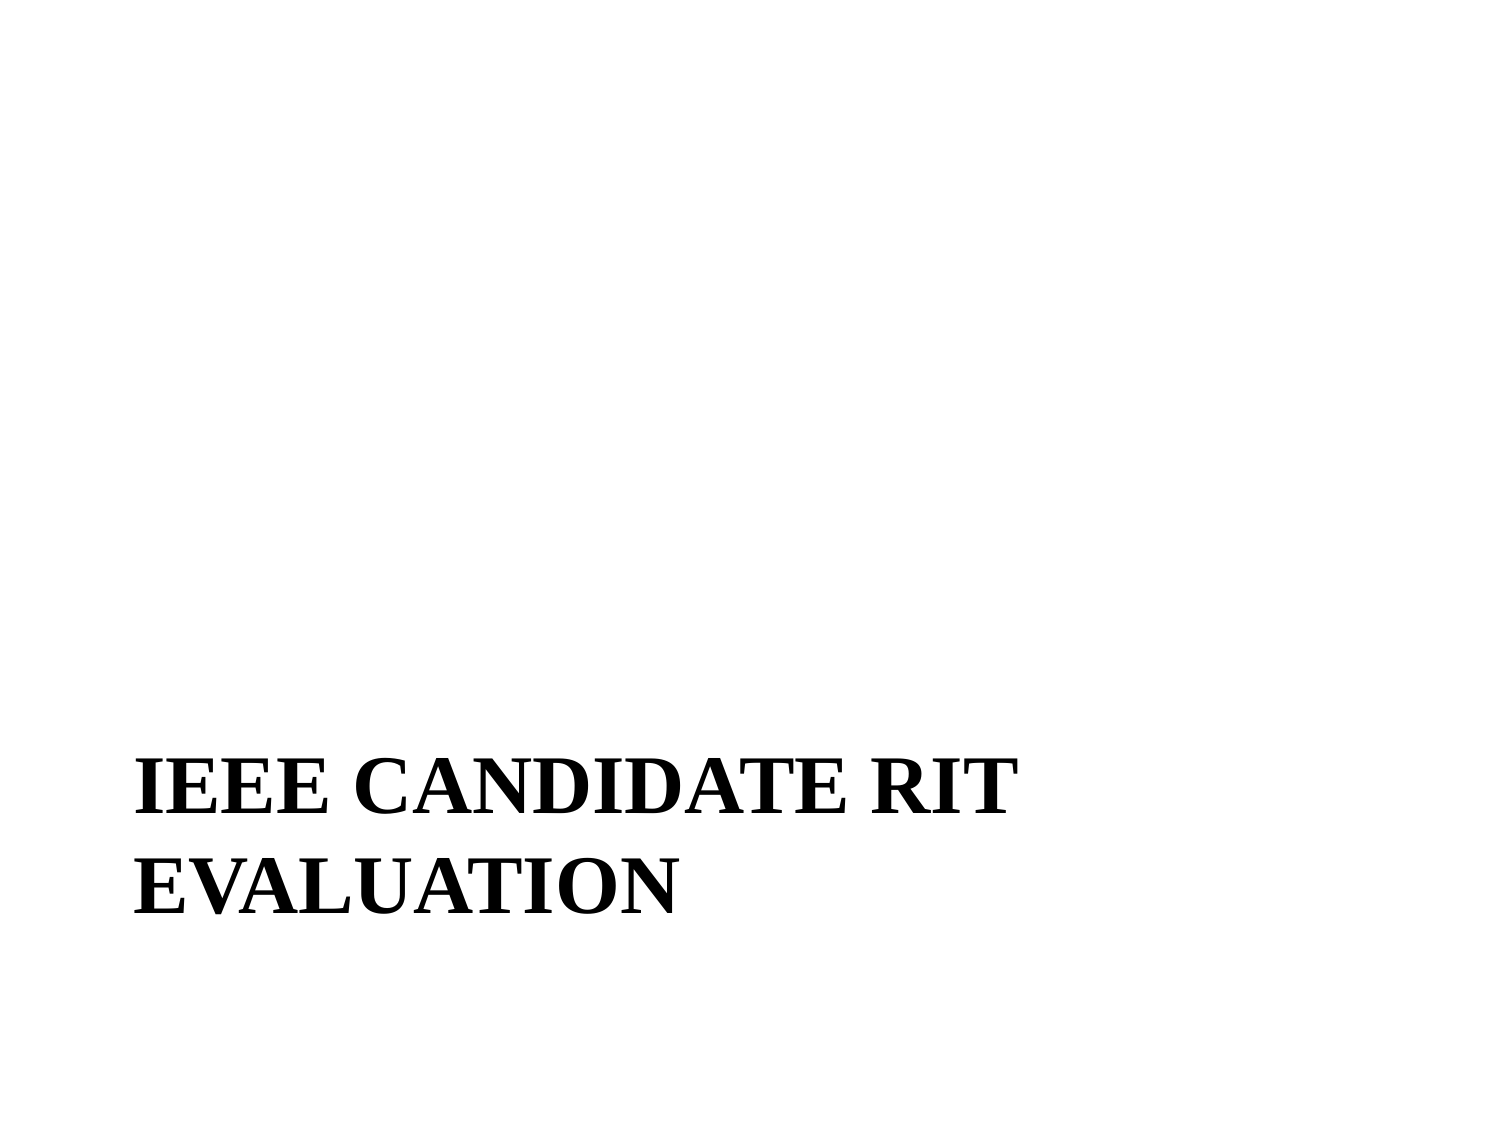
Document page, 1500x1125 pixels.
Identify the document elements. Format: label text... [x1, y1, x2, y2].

title IEEE Candidate RIT Evaluation [118, 722, 1394, 947]
